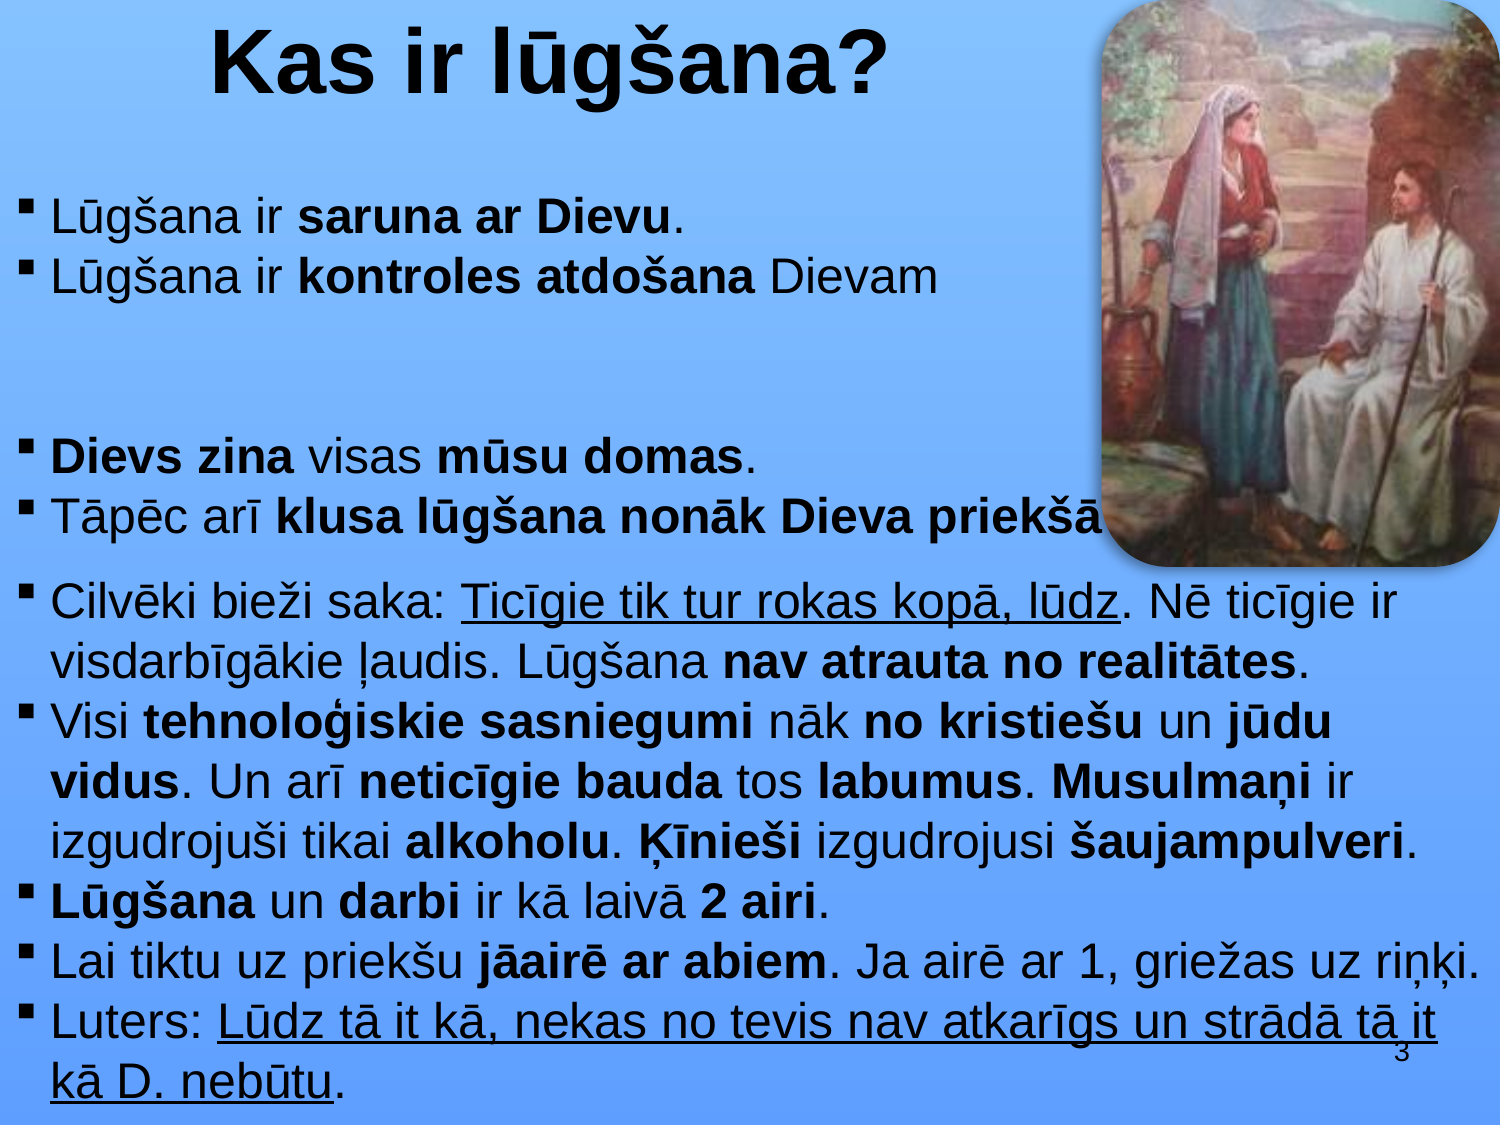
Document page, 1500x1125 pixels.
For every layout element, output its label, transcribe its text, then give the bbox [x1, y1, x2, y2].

text_box Lūgšana ir saruna ar Dievu. Lūgšana ir kontroles atdošana Dievam Dievs zina visas mūsu domas. Tāpēc arī klusa lūgšana nonāk Dieva priekšā Cilvēki bieži saka: Ticīgie tik tur rokas kopā, lūdz. Nē ticīgie ir visdarbīgākie ļaudis. Lūgšana nav atrauta no realitātes. Visi tehnoloģiskie sasniegumi nāk no kristiešu un jūdu vidus. Un arī neticīgie bauda tos labumus. Musulmaņi ir izgudrojuši tikai alkoholu. Ķīnieši izgudrojusi šaujampulveri. Lūgšana un darbi ir kā laivā 2 airi. Lai tiktu uz priekšu jāairē ar abiem. Ja airē ar 1, griežas uz riņķi. Luters: Lūdz tā it kā, nekas no tevis nav atkarīgs un strādā tā it kā D. nebūtu. [0, 175, 1500, 1116]
title Kas ir lūgšana? [0, 0, 1099, 114]
slide_number 3 [1074, 1024, 1426, 1103]
picture [1101, 0, 1500, 568]
